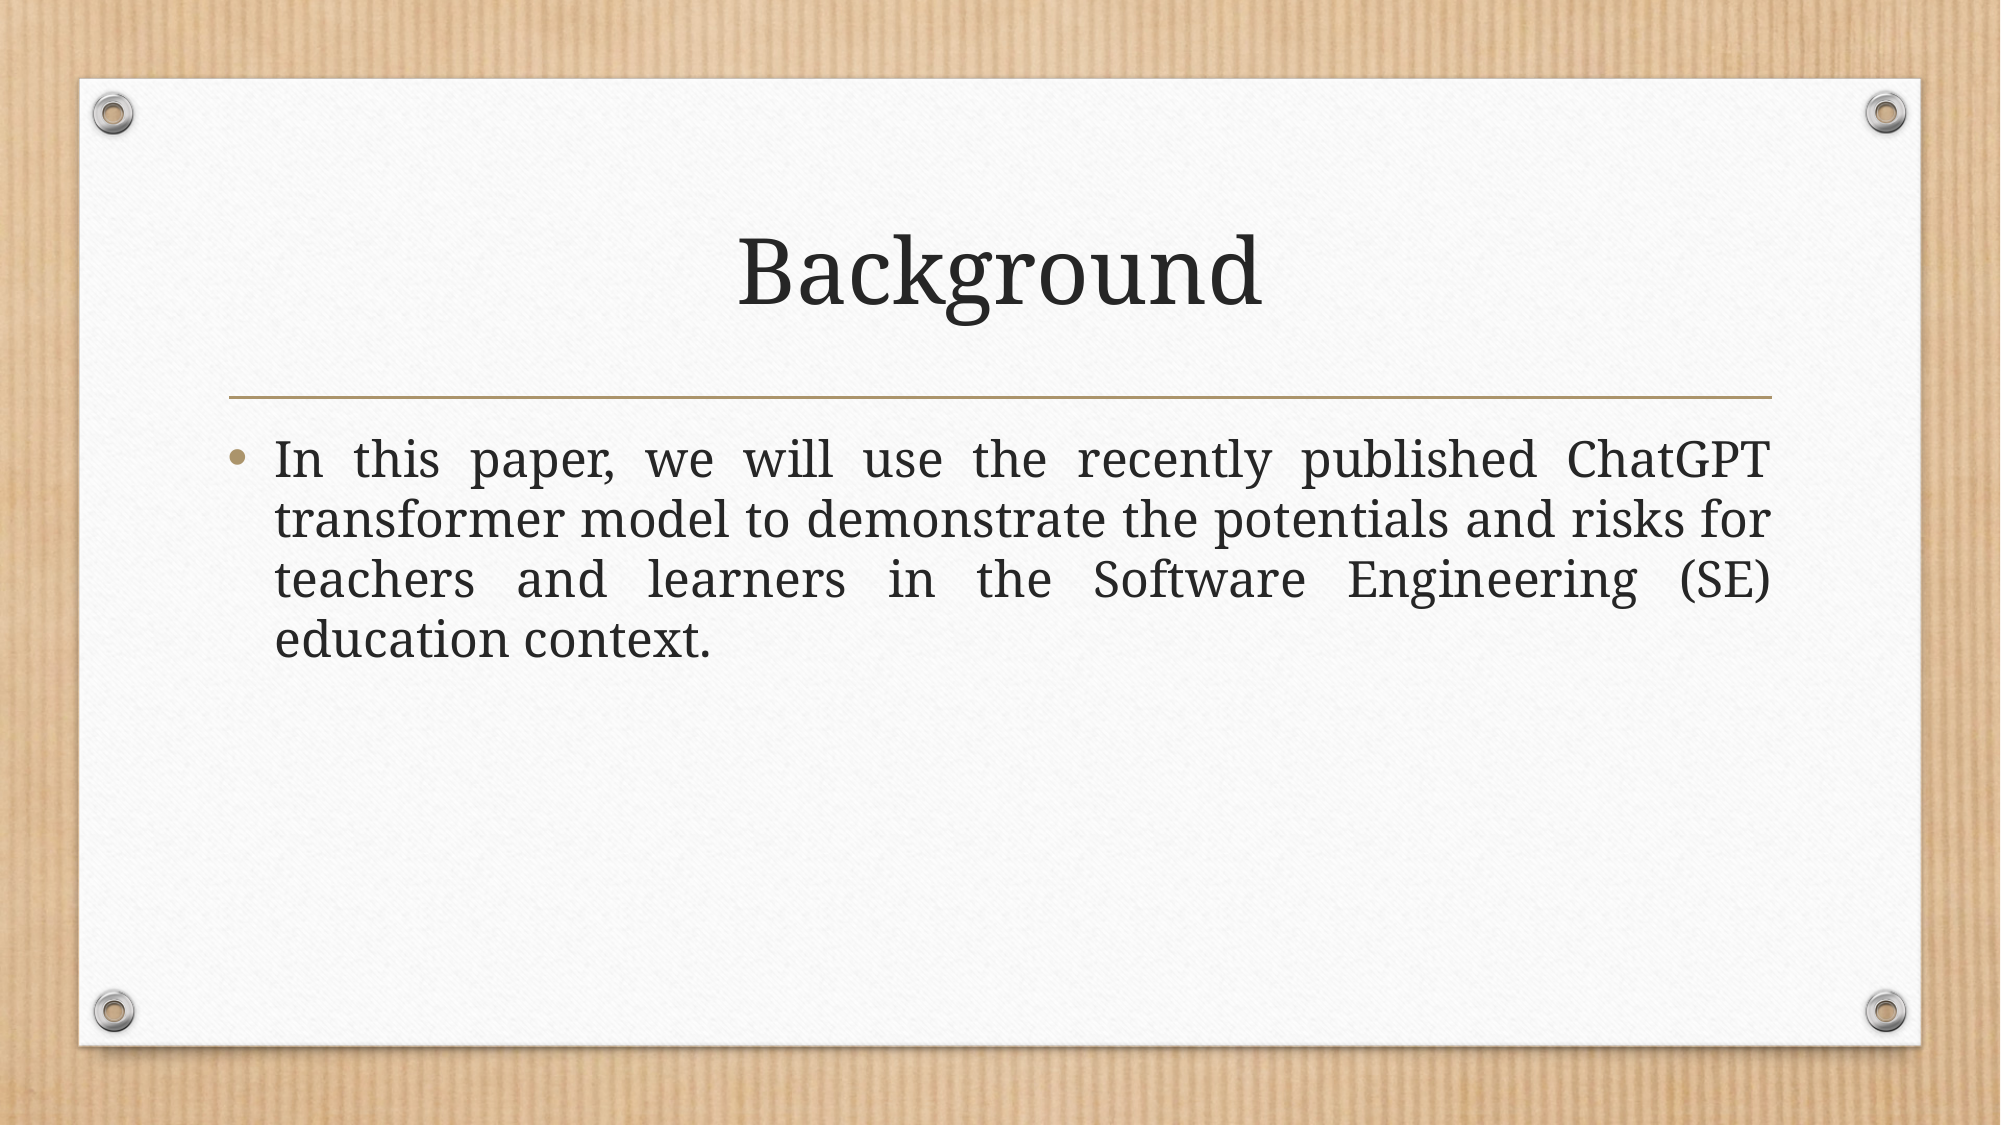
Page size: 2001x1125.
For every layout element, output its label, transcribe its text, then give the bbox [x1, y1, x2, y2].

title Background [212, 161, 1788, 375]
picture [0, 0, 2001, 1125]
list In this paper, we will use the recently published ChatGPT transformer model to demonstrate the potentials and risks for teachers and learners in the Software Engineering (SE) education context. [212, 419, 1788, 964]
